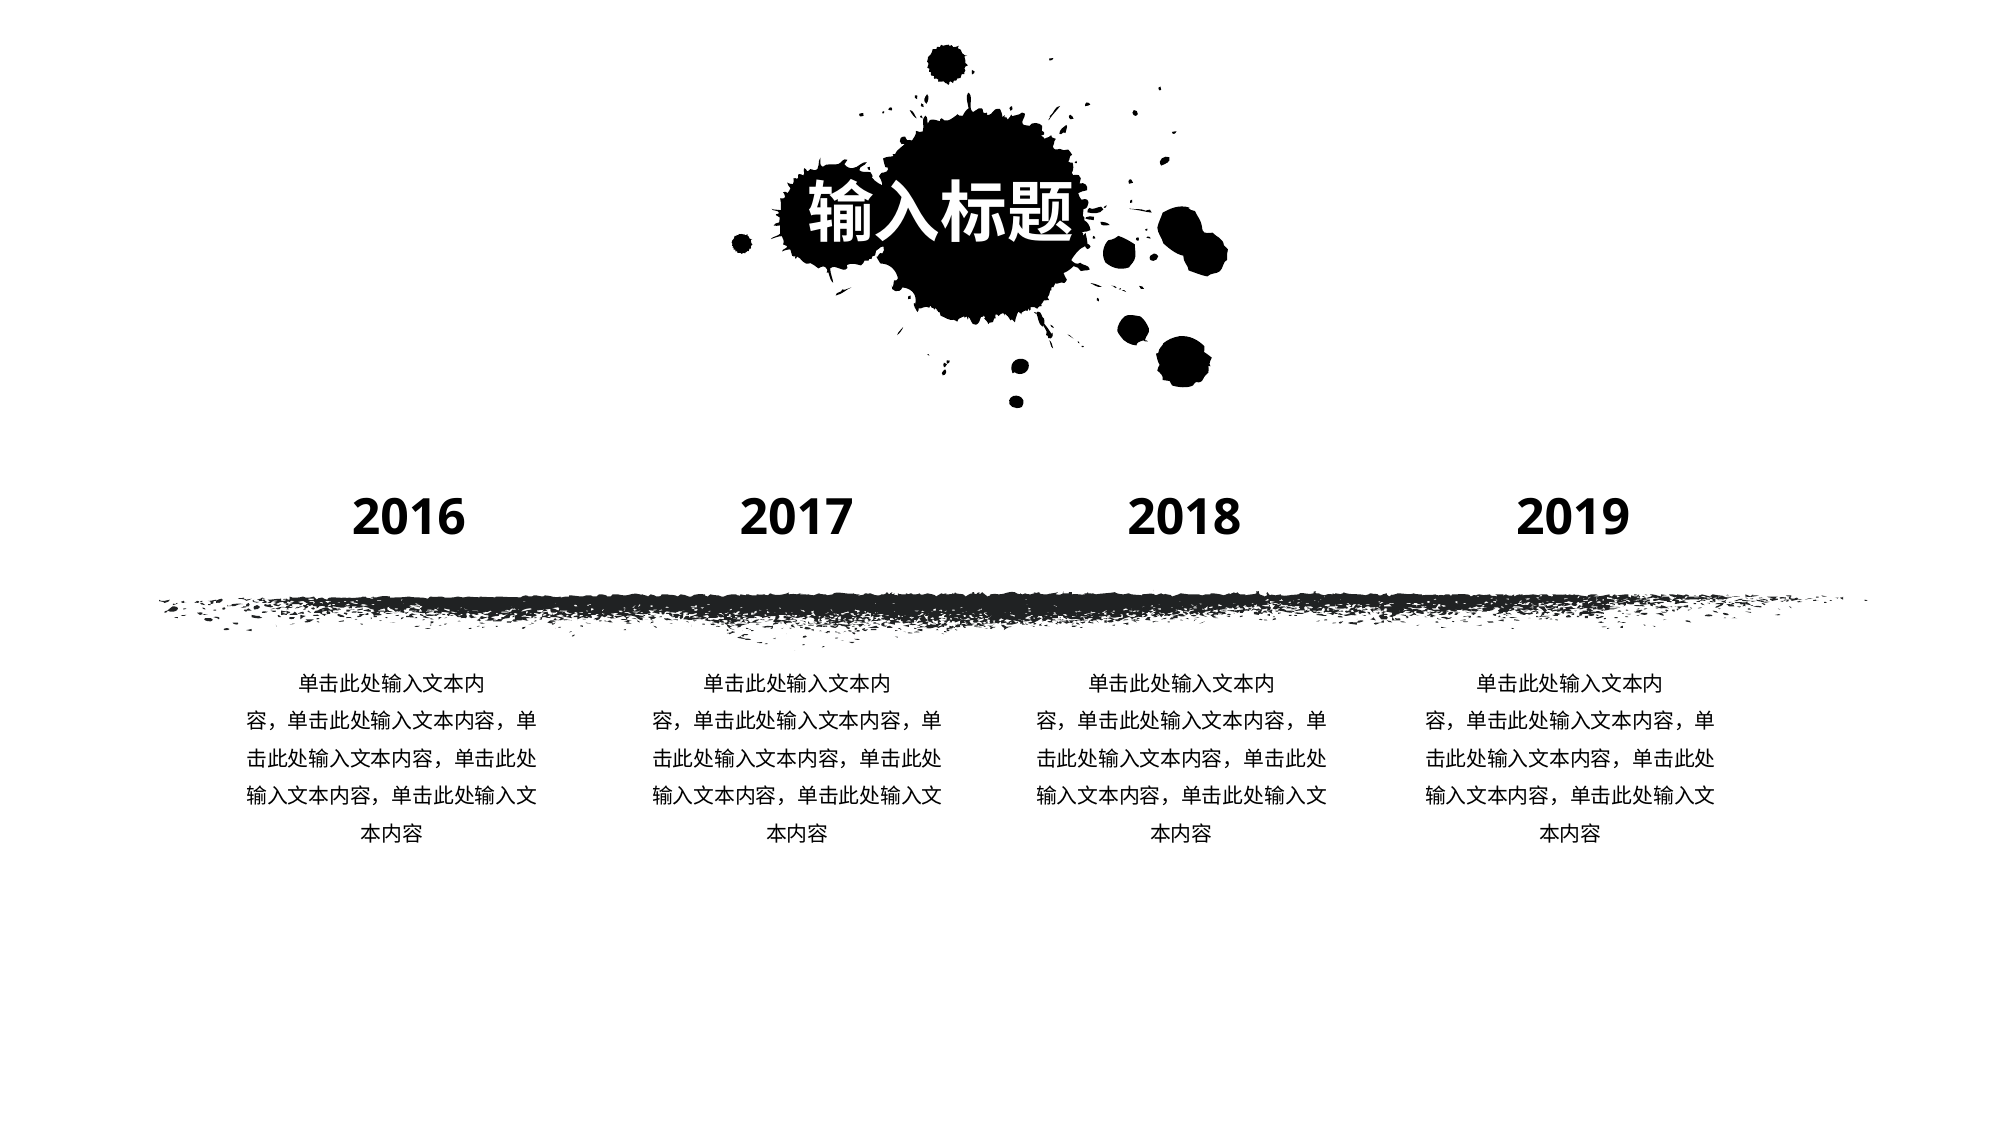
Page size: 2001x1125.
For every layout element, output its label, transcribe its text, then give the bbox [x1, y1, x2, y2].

text_box 单击此处输入文本内 容，单击此处输入文本内容，单击此处输入文本内容，单击此处输入文本内容，单击此处输入文本内容 [224, 651, 560, 891]
text_box 2016 [337, 476, 507, 552]
text_box 2017 [724, 476, 895, 552]
text_box 2018 [1112, 476, 1282, 552]
text_box 2019 [1501, 476, 1671, 552]
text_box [731, 42, 1228, 411]
text_box 单击此处输入文本内 容，单击此处输入文本内容，单击此处输入文本内容，单击此处输入文本内容，单击此处输入文本内容 [630, 651, 965, 891]
text_box 单击此处输入文本内 容，单击此处输入文本内容，单击此处输入文本内容，单击此处输入文本内容，单击此处输入文本内容 [1013, 651, 1349, 891]
picture [159, 588, 1871, 651]
text_box 单击此处输入文本内 容，单击此处输入文本内容，单击此处输入文本内容，单击此处输入文本内容，单击此处输入文本内容 [1402, 651, 1738, 891]
